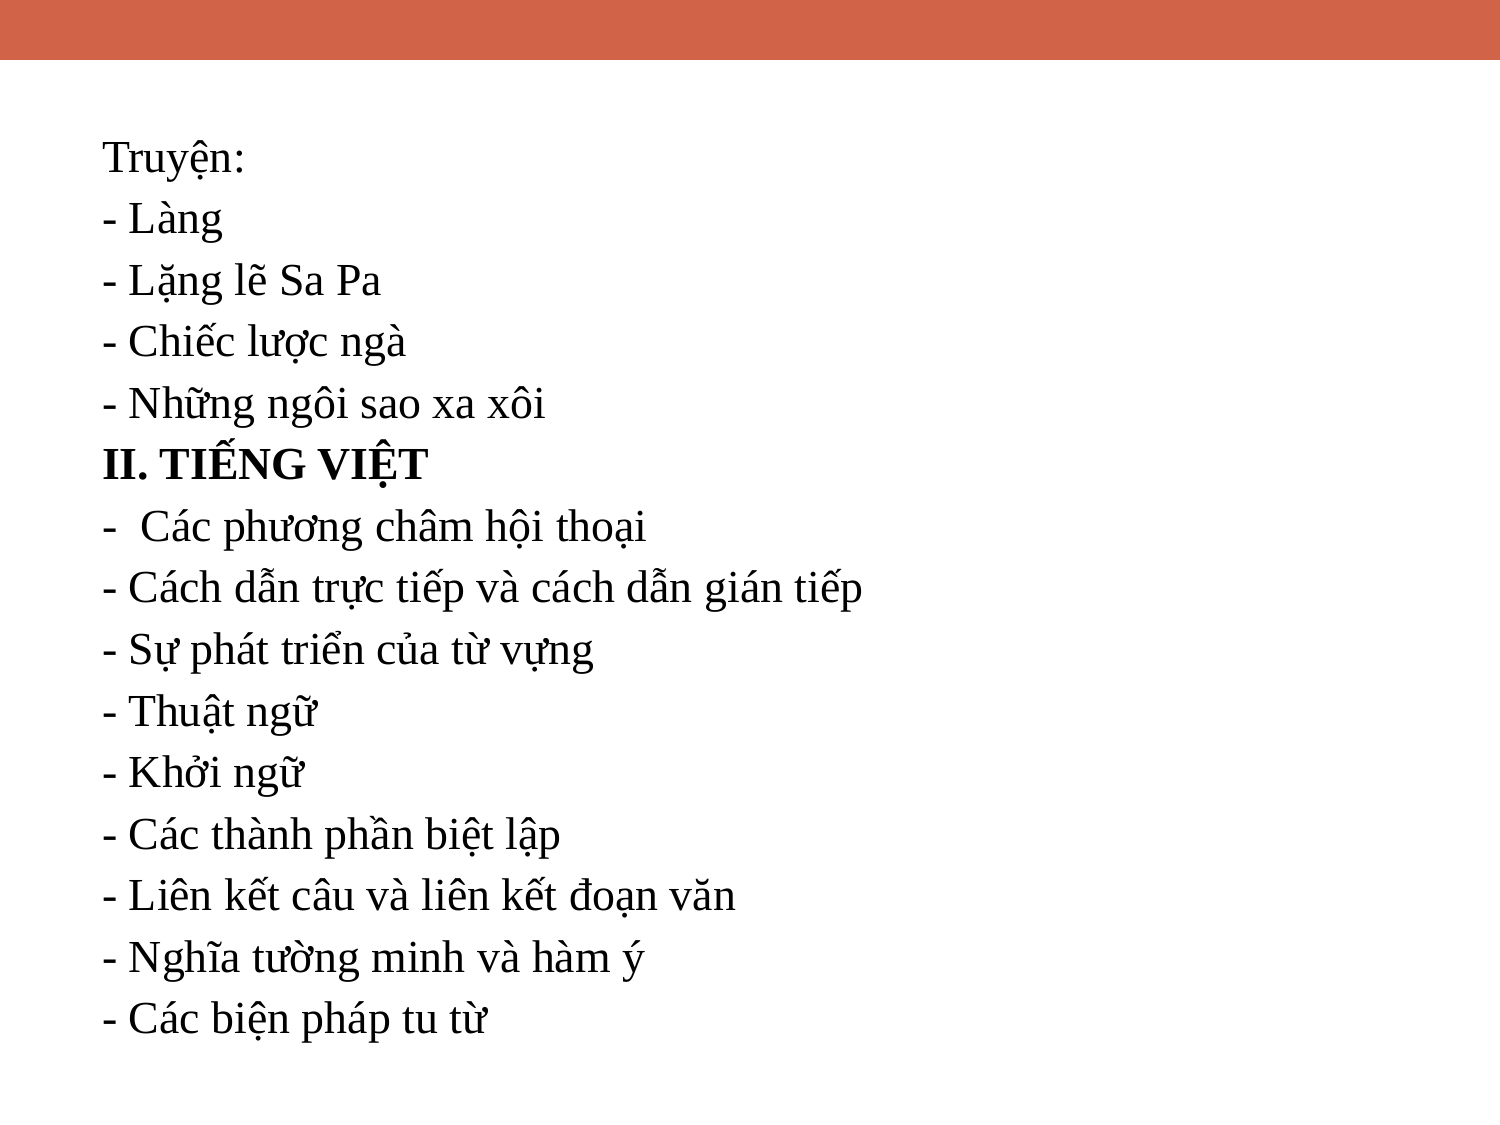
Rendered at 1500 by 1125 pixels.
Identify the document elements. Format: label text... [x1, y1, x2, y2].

text_box Truyện: - Làng - Lặng lẽ Sa Pa - Chiếc lược ngà - Những ngôi sao xa xôi II. TIẾNG VIỆT - Các phương châm hội thoại - Cách dẫn trực tiếp và cách dẫn gián tiếp - Sự phát triển của từ vựng - Thuật ngữ - Khởi ngữ - Các thành phần biệt lập - Liên kết câu và liên kết đoạn văn - Nghĩa tường minh và hàm ý - Các biện pháp tu từ [87, 112, 1375, 1051]
